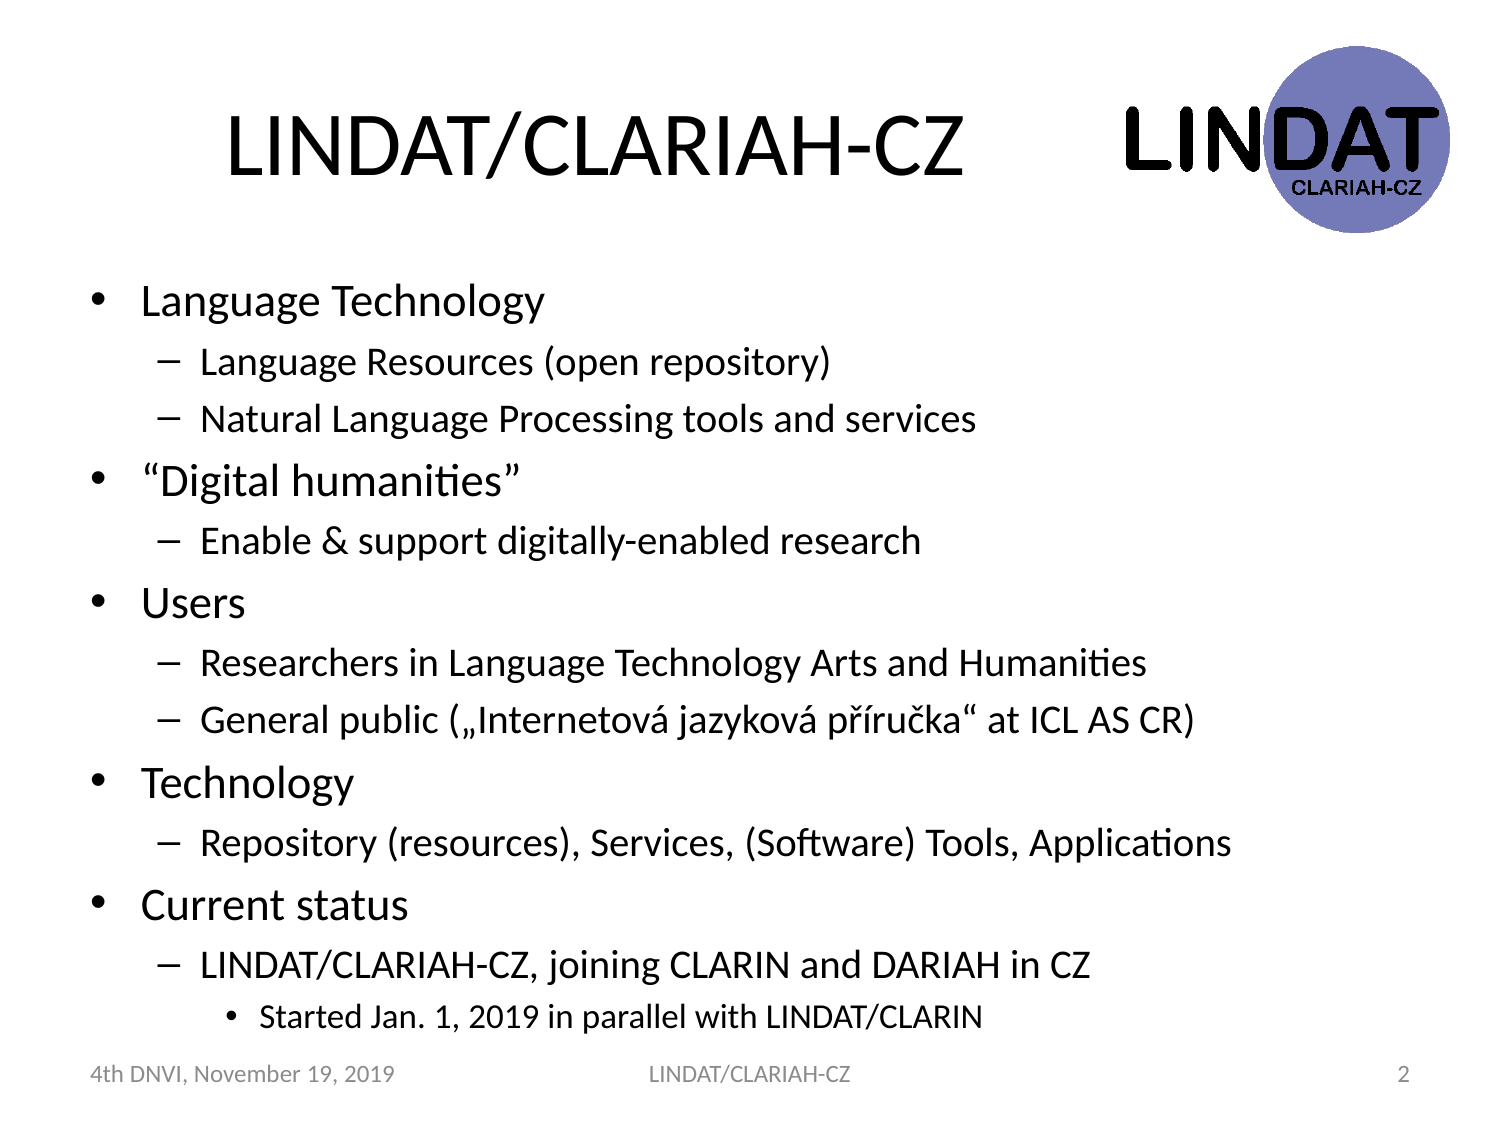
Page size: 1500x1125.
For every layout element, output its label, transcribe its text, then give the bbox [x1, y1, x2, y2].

list Language Technology Language Resources (open repository) Natural Language Processing tools and services “Digital humanities” Enable & support digitally-enabled research Users Researchers in Language Technology Arts and Humanities General public („Internetová jazyková příručka“ at ICL AS CR) Technology Repository (resources), Services, (Software) Tools, Applications Current status LINDAT/CLARIAH-CZ, joining CLARIN and DARIAH in CZ Started Jan. 1, 2019 in parallel with LINDAT/CLARIN [75, 262, 1425, 1047]
picture [1126, 46, 1450, 233]
footer LINDAT/CLARIAH-CZ [512, 1042, 988, 1103]
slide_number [75, 1042, 425, 1103]
title LINDAT/CLARIAH-CZ [75, 45, 1117, 233]
slide_number 2 [1074, 1042, 1425, 1103]
